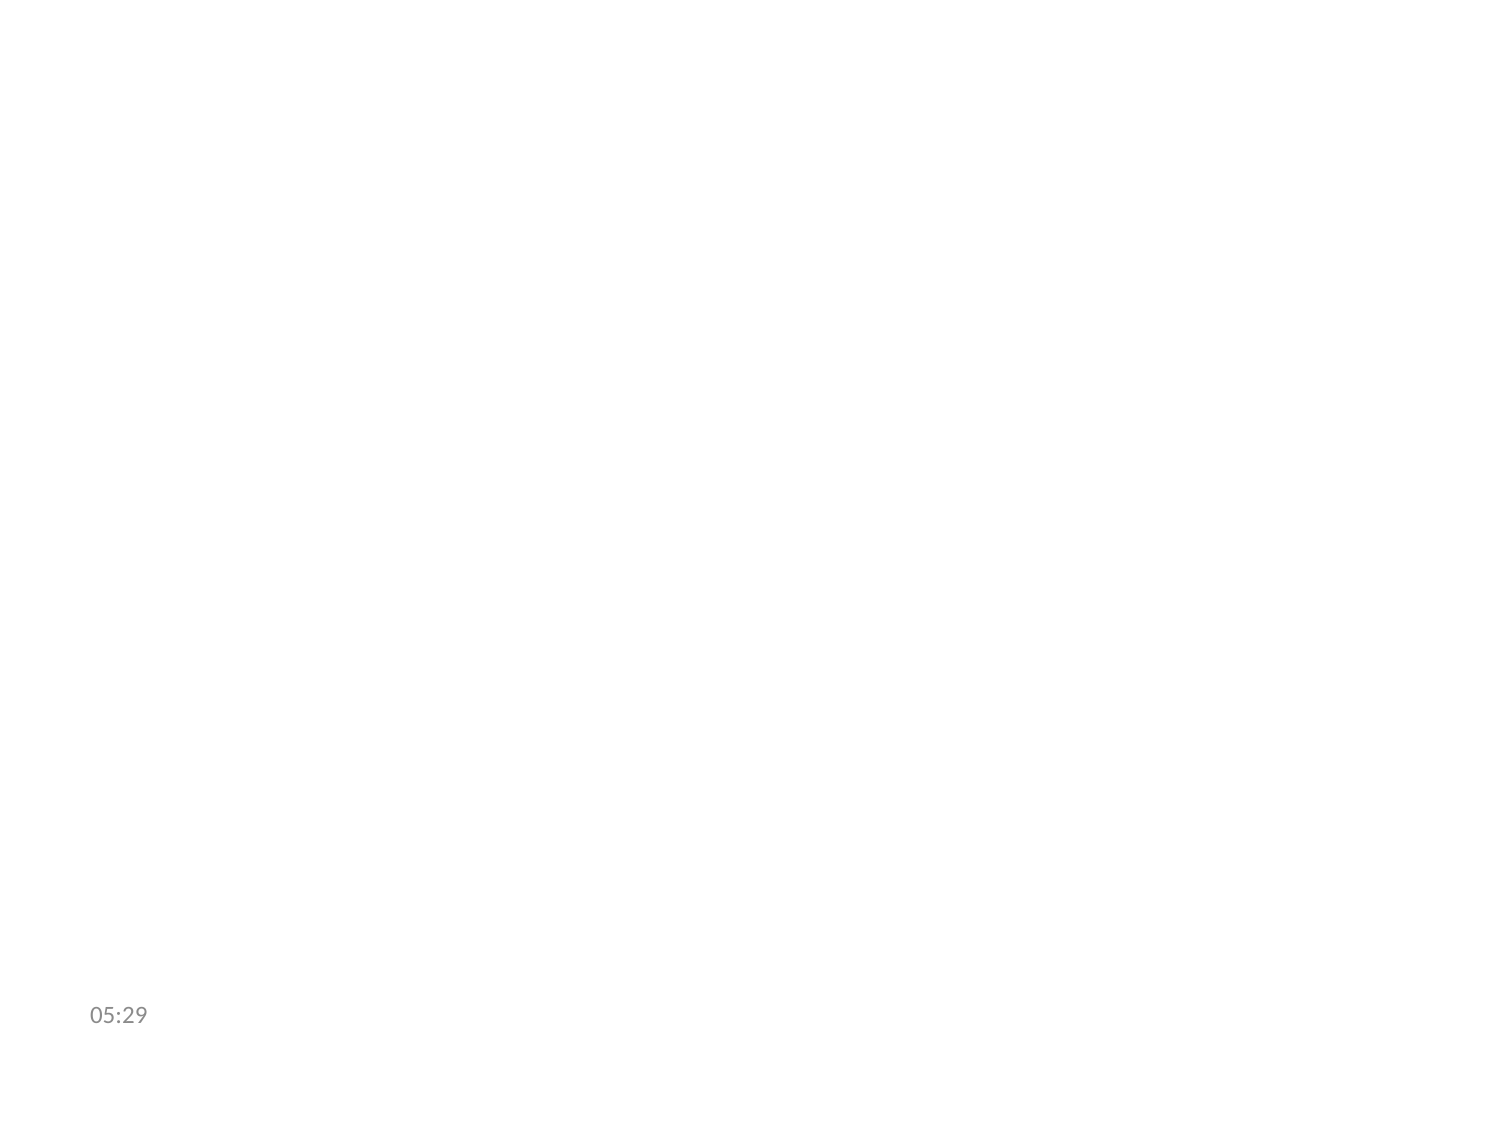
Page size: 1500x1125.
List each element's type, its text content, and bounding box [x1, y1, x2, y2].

text_box 15:35 [75, 983, 425, 1044]
